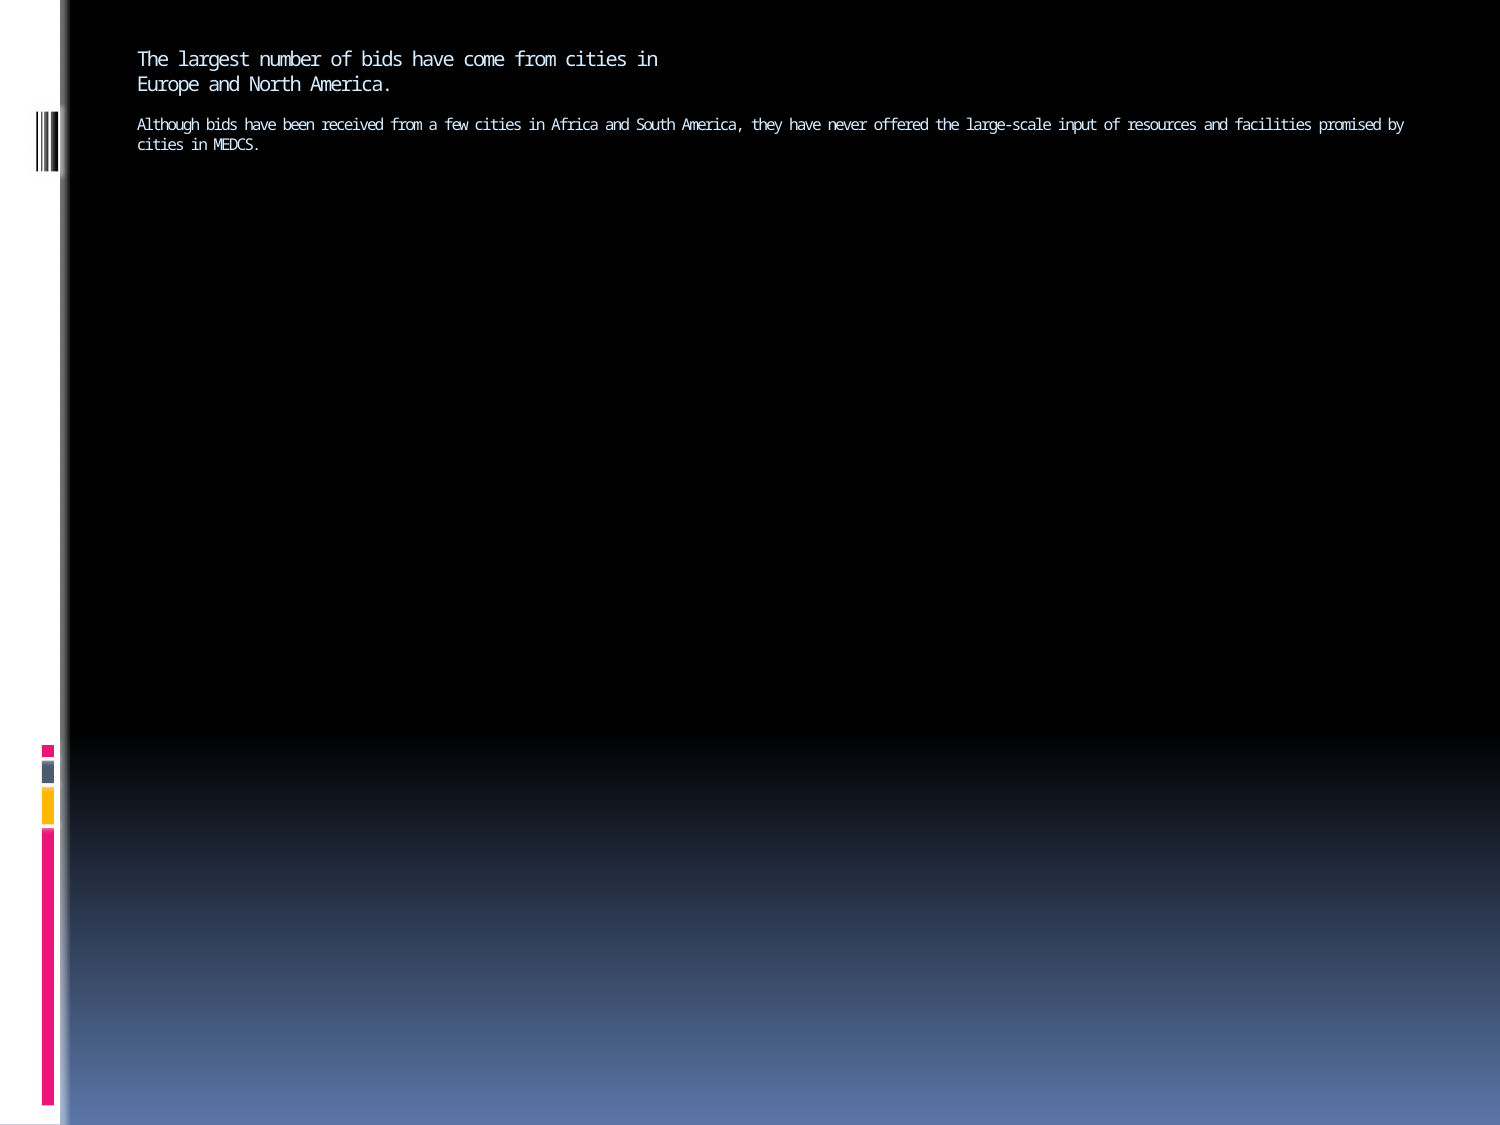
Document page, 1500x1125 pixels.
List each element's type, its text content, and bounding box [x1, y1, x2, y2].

title The largest number of bids have come from cities in Europe and North America. Although bids have been received from a few cities in Africa and South America, they have never offered the large-scale input of resources and facilities promised by cities in MEDCS. [122, 0, 1473, 188]
